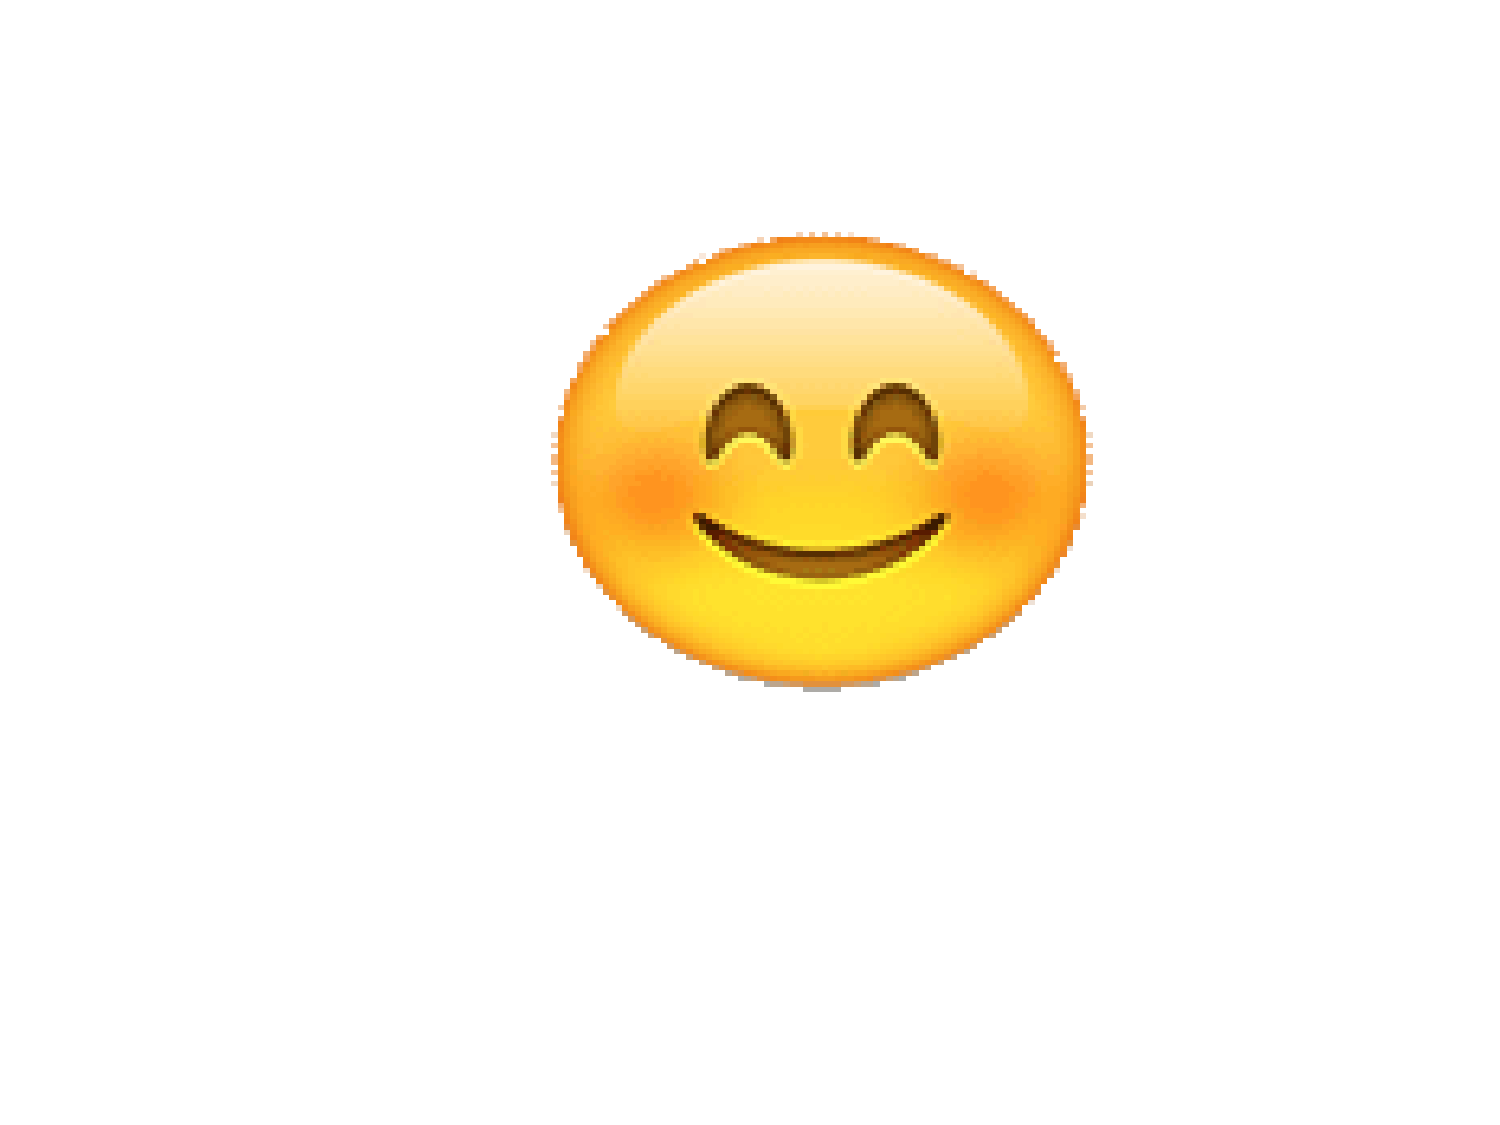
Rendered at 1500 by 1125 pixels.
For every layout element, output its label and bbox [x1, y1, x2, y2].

picture [442, 113, 1164, 801]
